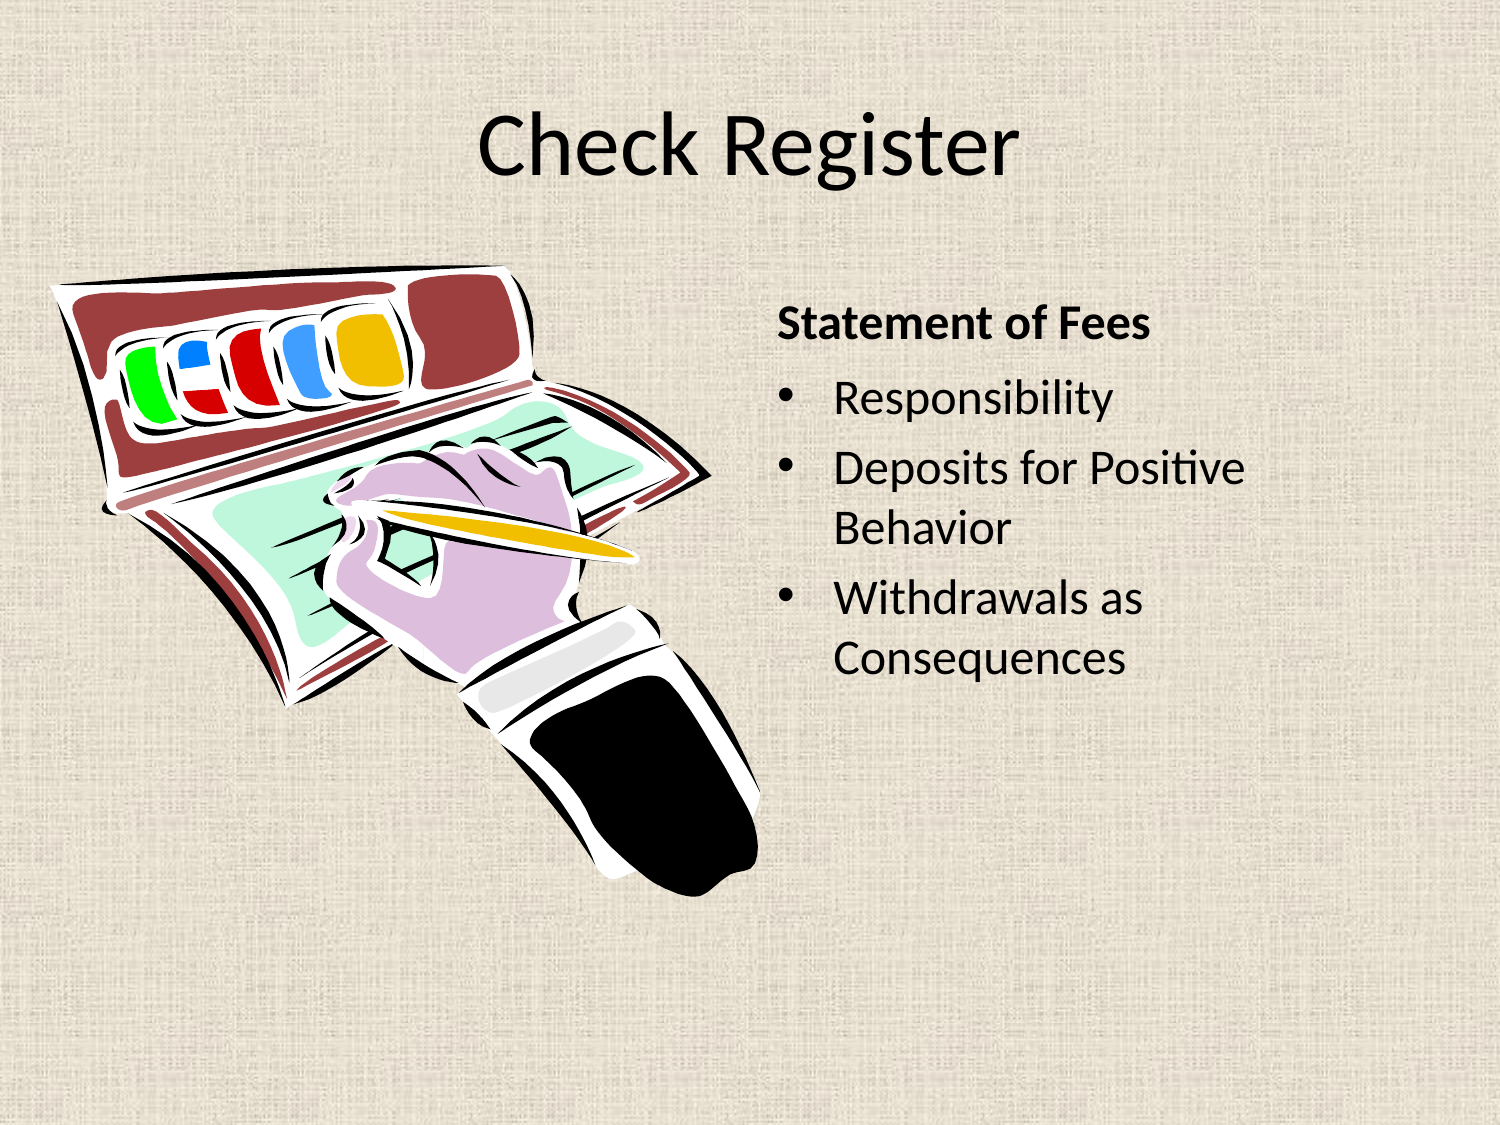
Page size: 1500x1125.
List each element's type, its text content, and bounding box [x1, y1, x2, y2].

title Check Register [75, 45, 1425, 233]
list Statement of Fees [761, 251, 1425, 356]
picture [49, 262, 766, 902]
list Responsibility Deposits for Positive Behavior Withdrawals as Consequences [761, 356, 1425, 1005]
